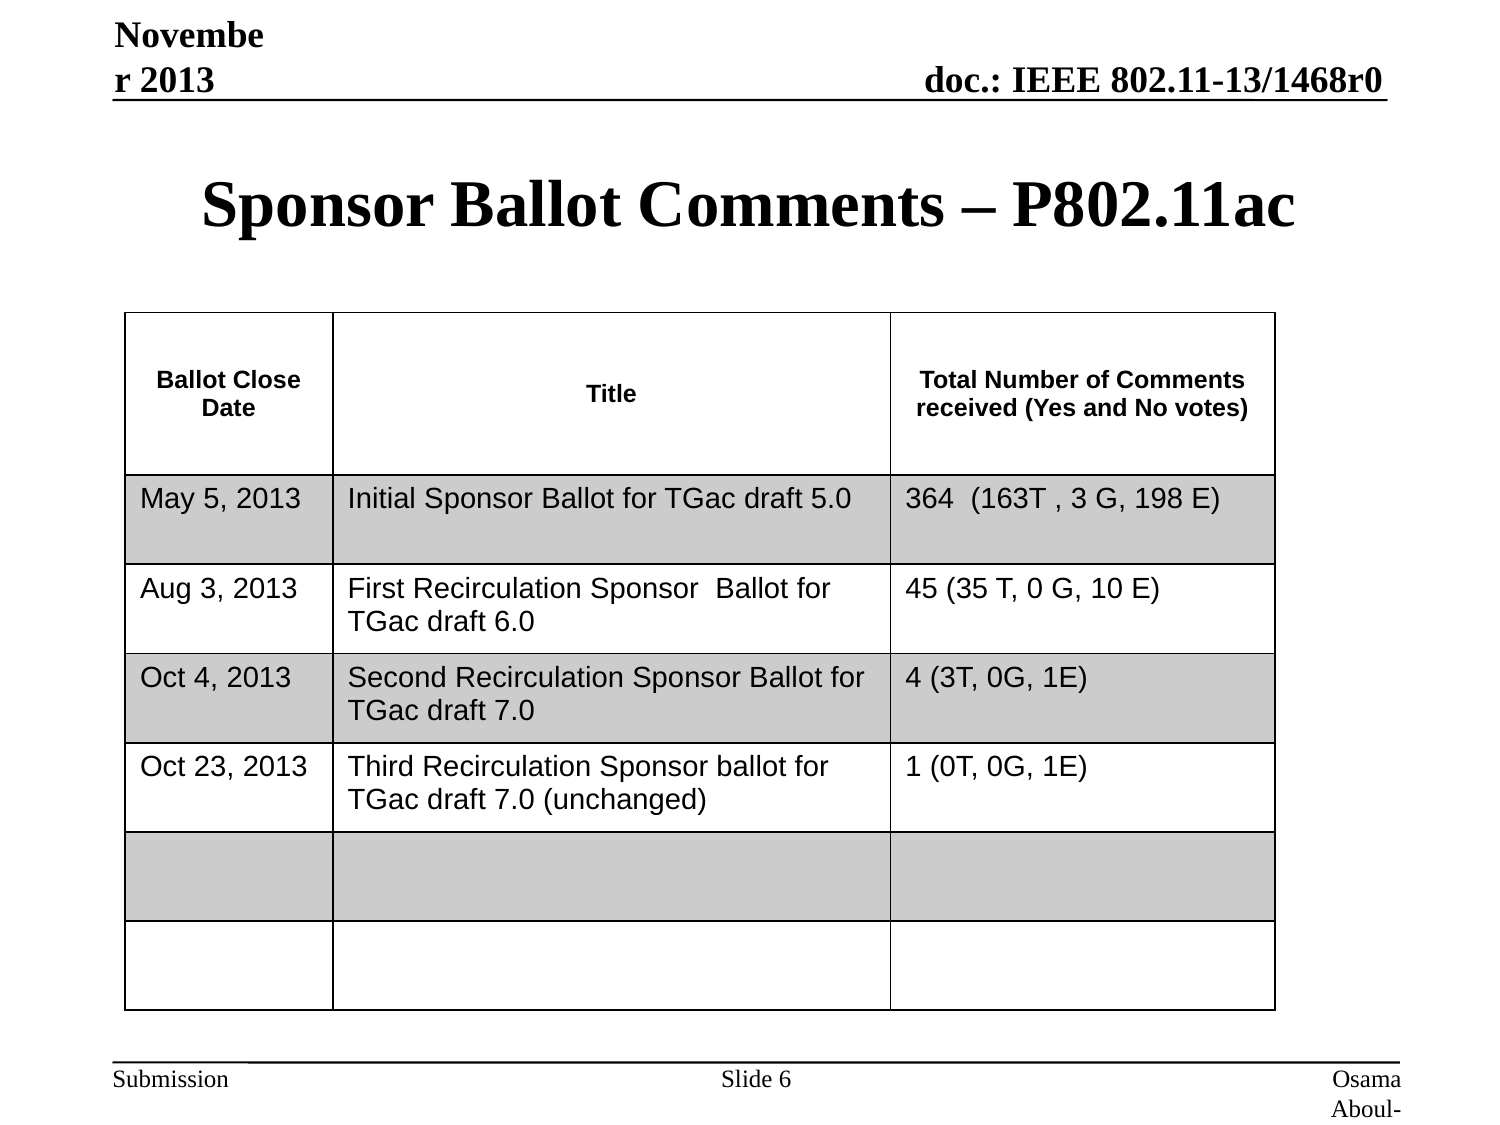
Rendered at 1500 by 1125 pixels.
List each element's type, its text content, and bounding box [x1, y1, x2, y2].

table_cell Initial Sponsor Ballot for TGac draft 5.0 [334, 476, 890, 563]
title Sponsor Ballot Comments – P802.11ac [112, 112, 1388, 288]
table_cell Oct 23, 2013 [126, 744, 332, 831]
table_header Ballot Close Date [126, 313, 332, 474]
table_cell [891, 922, 1274, 1009]
table_cell [334, 833, 890, 920]
table_cell Aug 3, 2013 [126, 565, 332, 653]
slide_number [114, 54, 270, 101]
table_cell Second Recirculation Sponsor Ballot for TGac draft 7.0 [334, 654, 890, 742]
table_cell 4 (3T, 0G, 1E) [891, 654, 1274, 742]
table_cell [334, 922, 890, 1009]
table_cell [126, 922, 332, 1009]
table_cell 45 (35 T, 0 G, 10 E) [891, 565, 1274, 653]
table_header Total Number of Comments received (Yes and No votes) [891, 313, 1274, 474]
table_cell Third Recirculation Sponsor ballot for TGac draft 7.0 (unchanged) [334, 744, 890, 831]
table_cell First Recirculation Sponsor Ballot for TGac draft 6.0 [334, 565, 890, 653]
table_cell Oct 4, 2013 [126, 654, 332, 742]
table_cell [126, 833, 332, 920]
slide_number Slide 6 [712, 1061, 800, 1093]
table_header Title [334, 313, 890, 474]
table_cell [891, 833, 1274, 920]
footer Osama Aboul-Magd (Huawei Technologies) [1324, 1061, 1402, 1093]
table_cell 364 (163T , 3 G, 198 E) [891, 476, 1274, 563]
table_cell May 5, 2013 [126, 476, 332, 563]
table_cell 1 (0T, 0G, 1E) [891, 744, 1274, 831]
